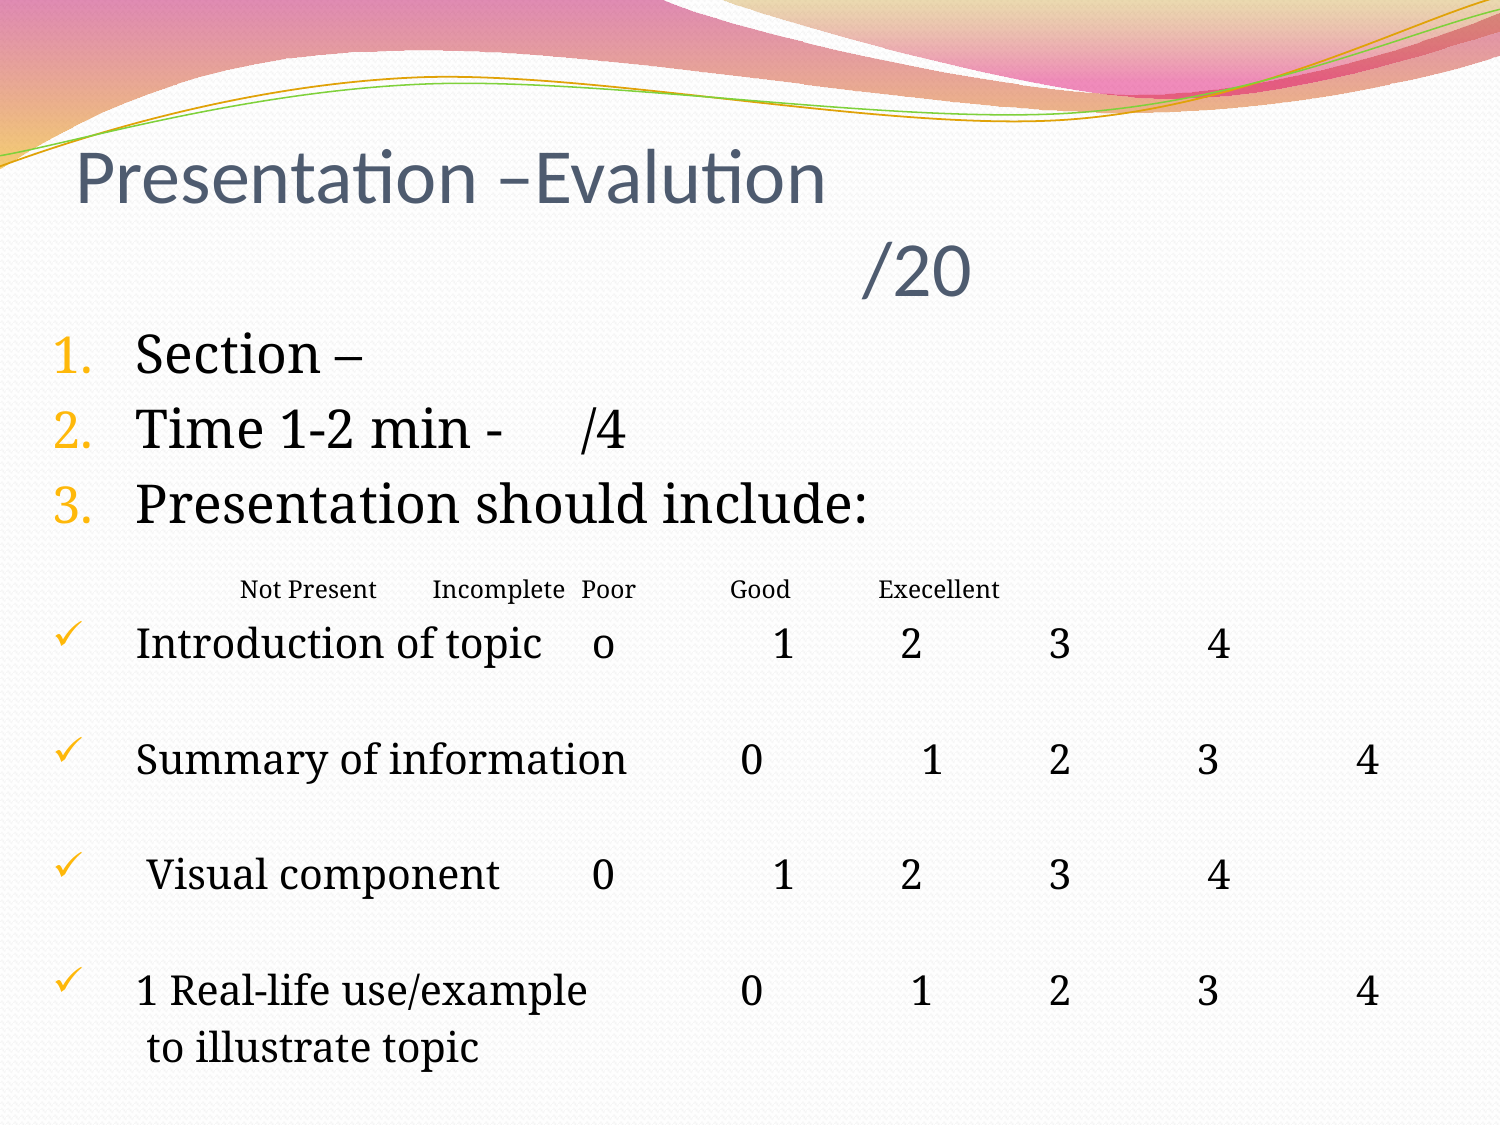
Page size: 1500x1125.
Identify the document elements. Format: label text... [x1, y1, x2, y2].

list Section – Time 1-2 min - /4 Presentation should include: Not Present Incomplete Poor Good Execellent Introduction of topic o 1 2 3 4 Summary of information 0 1 2 3 4 Visual component 0 1 2 3 4 1 Real-life use/example 0 1 2 3 4 to illustrate topic [37, 312, 1425, 1088]
title Presentation –Evalution /20 [75, 115, 1425, 312]
